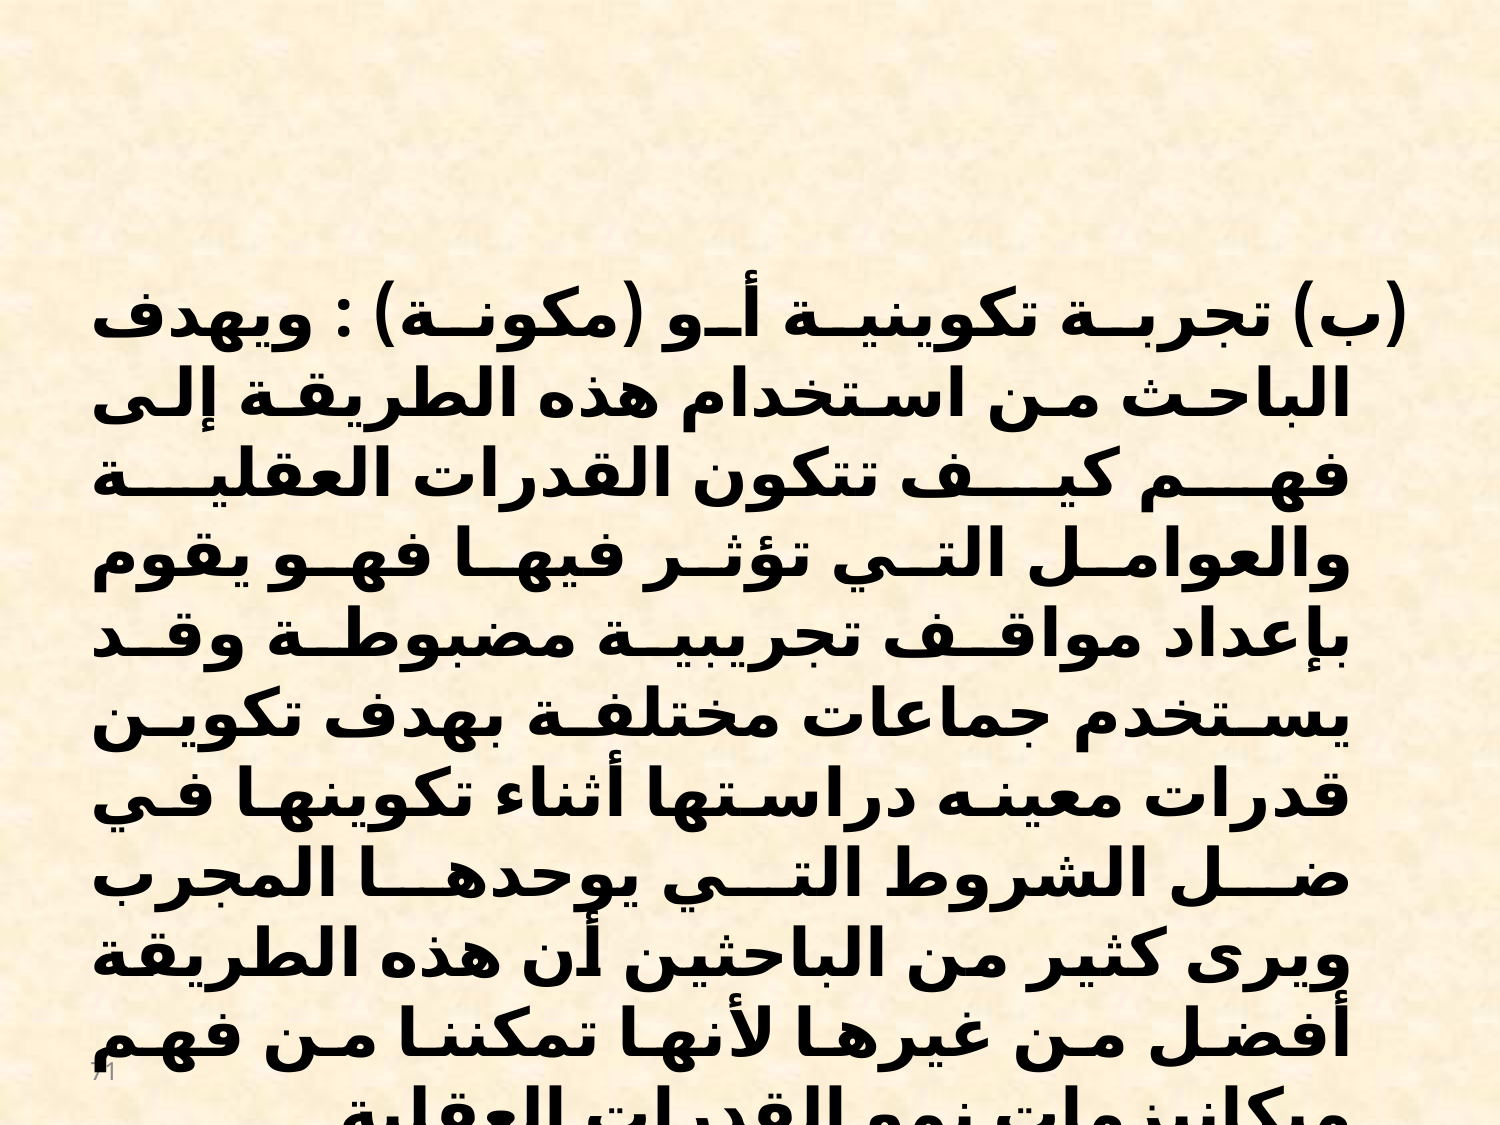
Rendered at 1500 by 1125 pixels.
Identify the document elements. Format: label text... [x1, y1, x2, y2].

list (ب) تجربة تكوينية أو (مكونة) : ويهدف الباحث من استخدام هذه الطريقة إلى فهم كيف تتكون القدرات العقلية والعوامل التي تؤثر فيها فهو يقوم بإعداد مواقف تجريبية مضبوطة وقد يستخدم جماعات مختلفة بهدف تكوين قدرات معينه دراستها أثناء تكوينها في ضل الشروط التي يوحدها المجرب ويرى كثير من الباحثين أن هذه الطريقة أفضل من غيرها لأنها تمكننا من فهم ميكانيزمات نمو القدرات العقلية. [75, 262, 1425, 1005]
picture [0, 0, 1500, 1125]
slide_number 71 [75, 1042, 425, 1103]
